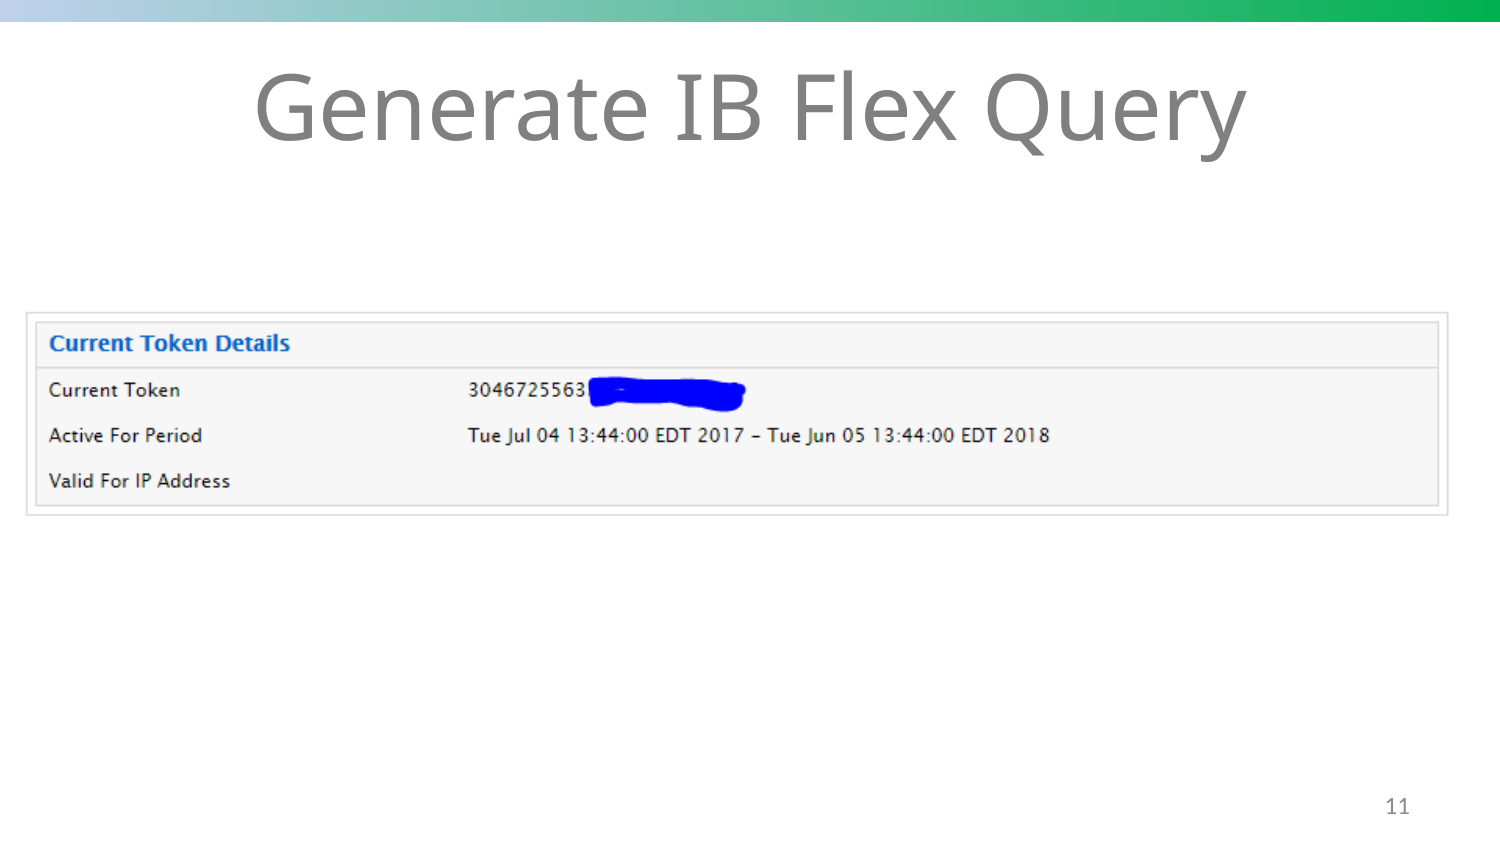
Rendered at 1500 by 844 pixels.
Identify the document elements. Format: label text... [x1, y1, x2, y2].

text_box [0, 0, 1500, 24]
slide_number 11 [1074, 782, 1425, 827]
title Generate IB Flex Query [75, 33, 1425, 175]
picture [19, 305, 1480, 538]
